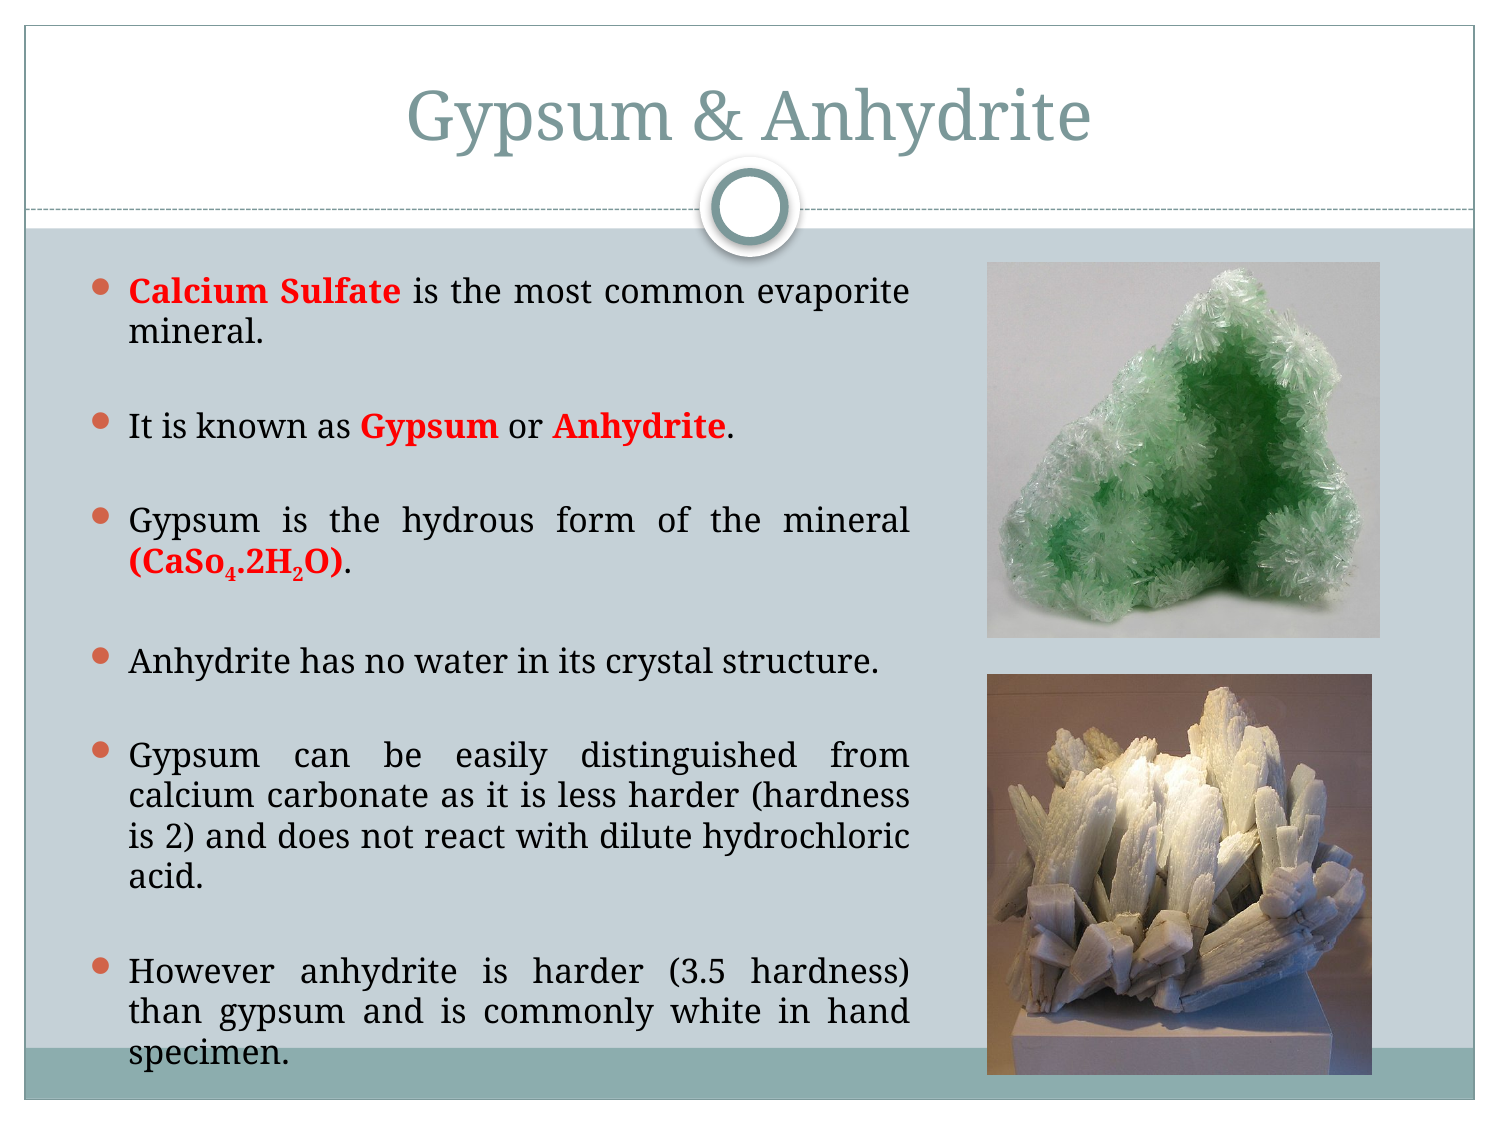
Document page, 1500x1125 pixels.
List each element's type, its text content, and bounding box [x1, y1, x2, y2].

picture [987, 262, 1380, 638]
title Gypsum & Anhydrite [49, 37, 1450, 162]
picture [987, 674, 1372, 1076]
list Calcium Sulfate is the most common evaporite mineral. It is known as Gypsum or Anhydrite. Gypsum is the hydrous form of the mineral (CaSo4.2H2O). Anhydrite has no water in its crystal structure. Gypsum can be easily distinguished from calcium carbonate as it is less harder (hardness is 2) and does not react with dilute hydrochloric acid. However anhydrite is harder (3.5 hardness) than gypsum and is commonly white in hand specimen. [75, 262, 925, 1100]
